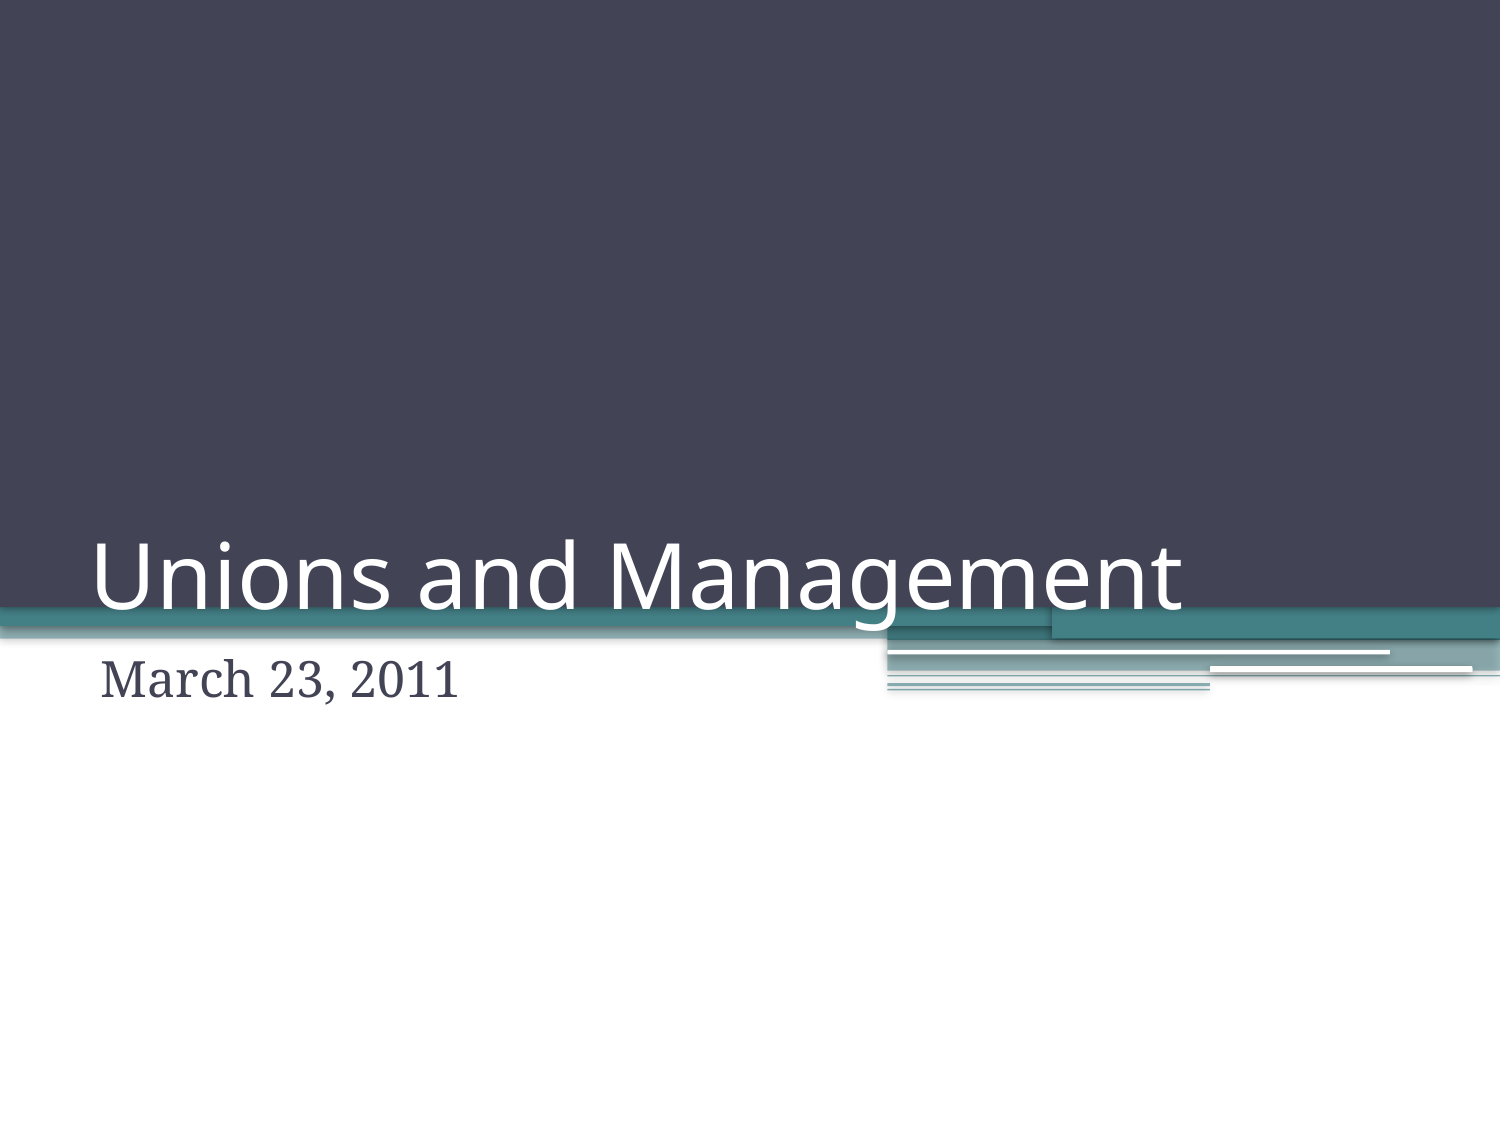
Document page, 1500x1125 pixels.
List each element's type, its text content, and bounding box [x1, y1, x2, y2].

title Unions and Management [75, 394, 1463, 636]
subtitle March 23, 2011 [75, 639, 888, 928]
